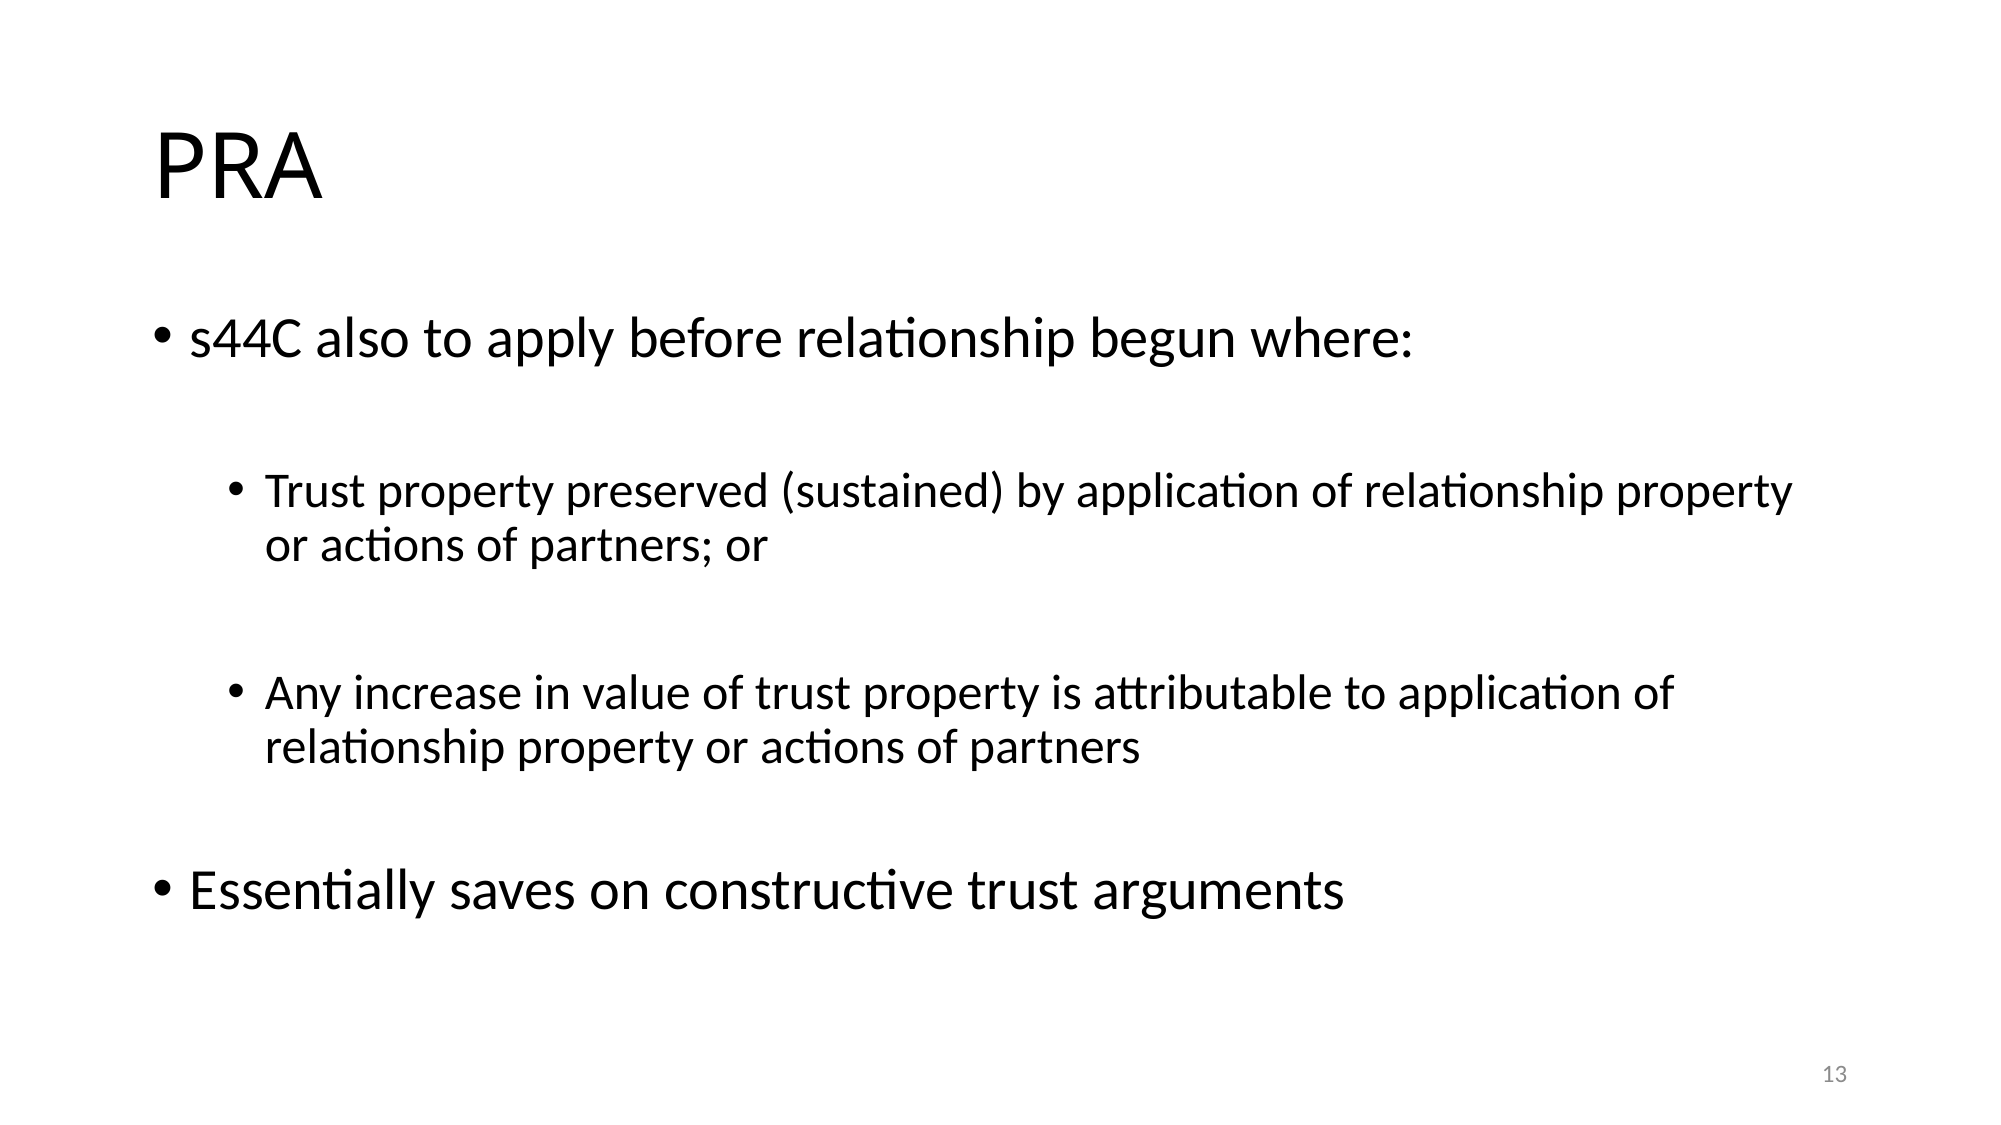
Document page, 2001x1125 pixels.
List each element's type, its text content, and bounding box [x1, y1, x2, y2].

slide_number 13 [1412, 1042, 1863, 1103]
list s44C also to apply before relationship begun where: Trust property preserved (sustained) by application of relationship property or actions of partners; or Any increase in value of trust property is attributable to application of relationship property or actions of partners Essentially saves on constructive trust arguments [137, 299, 1863, 1014]
title PRA [137, 59, 1863, 278]
